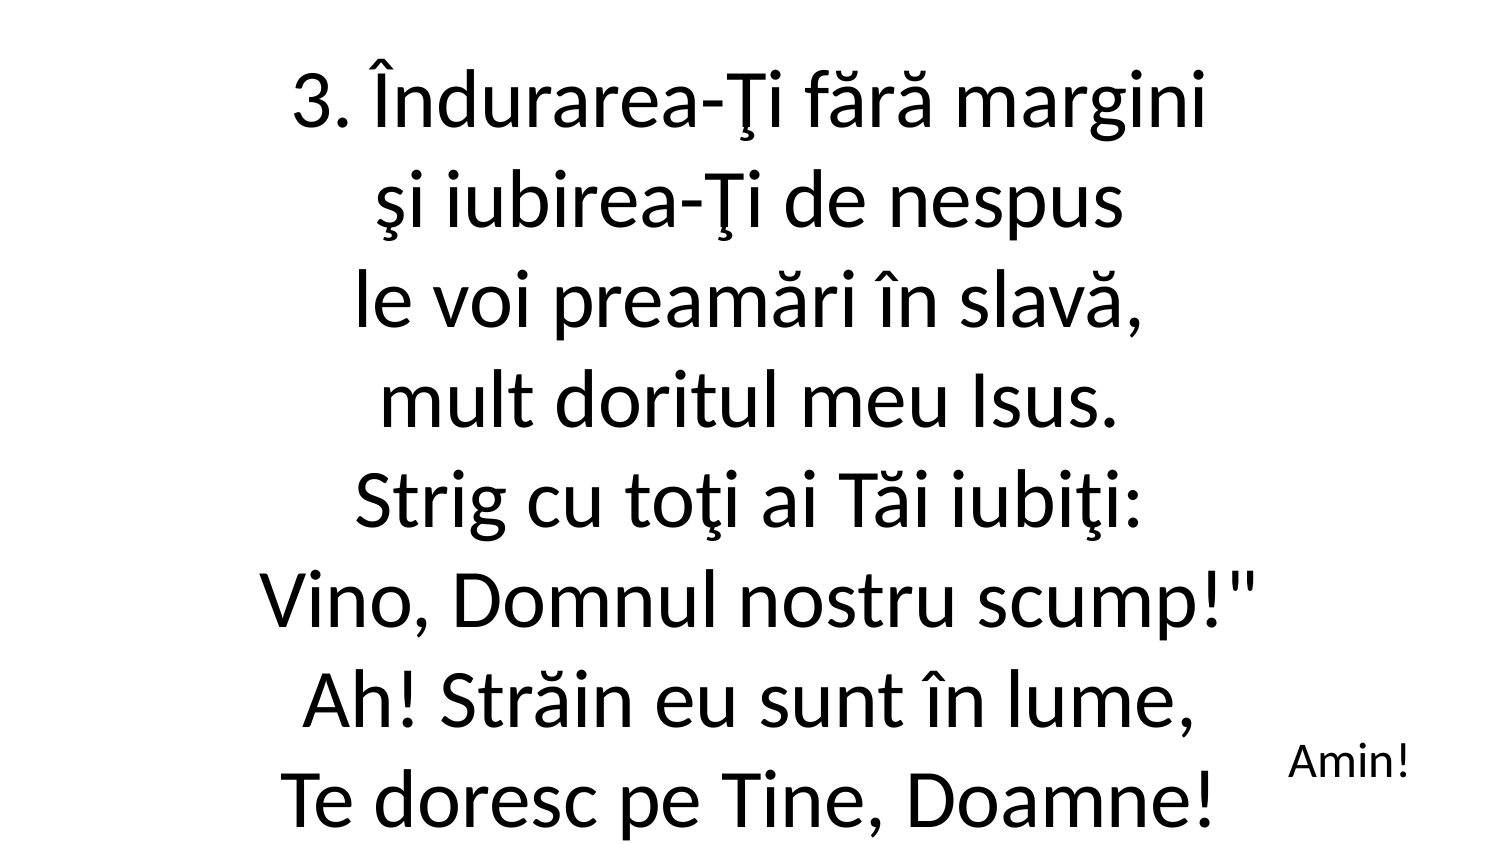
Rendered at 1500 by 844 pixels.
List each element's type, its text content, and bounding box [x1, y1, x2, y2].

text_box 3. Îndurarea-Ţi fără margini şi iubirea-Ţi de nespus le voi preamări în slavă, mult doritul meu Isus. Strig cu toţi ai Tăi iubiţi: Vino, Domnul nostru scump!" Ah! Străin eu sunt în lume, Te doresc pe Tine, Doamne! [225, 0, 1275, 844]
text_box Amin! [1273, 674, 1427, 795]
